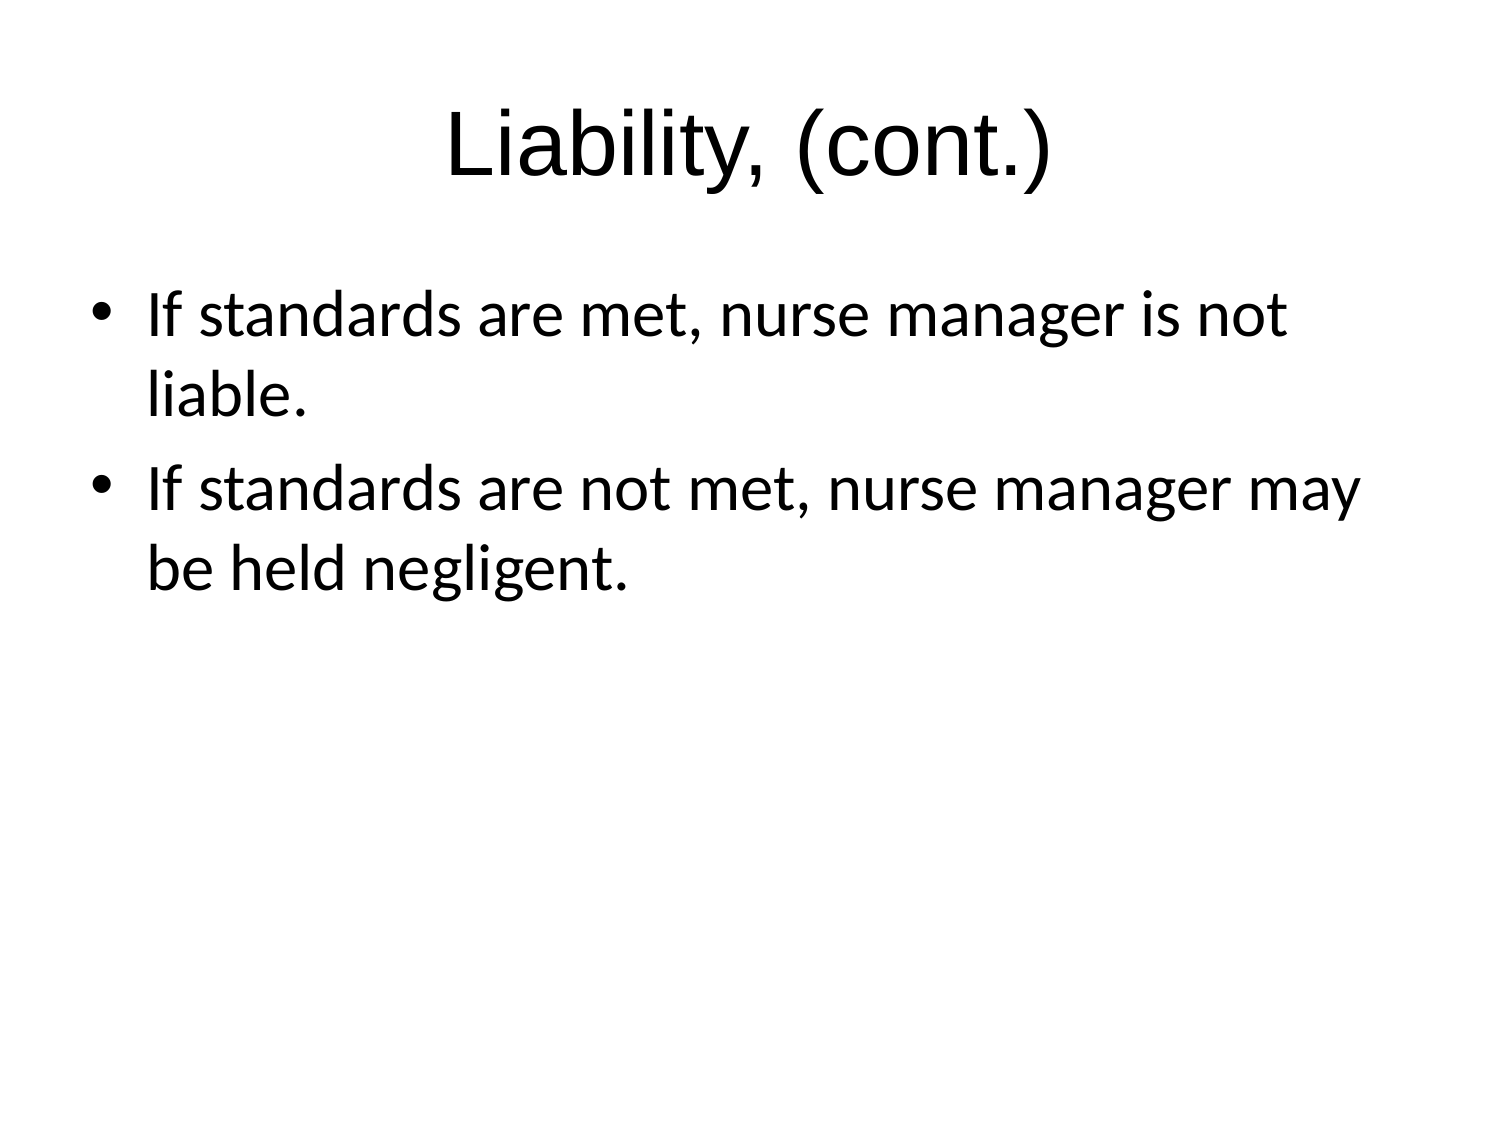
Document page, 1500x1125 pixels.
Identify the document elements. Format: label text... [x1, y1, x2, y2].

list If standards are met, nurse manager is not liable. If standards are not met, nurse manager may be held negligent. [74, 262, 1426, 1006]
title Liability, (cont.) [74, 44, 1426, 233]
